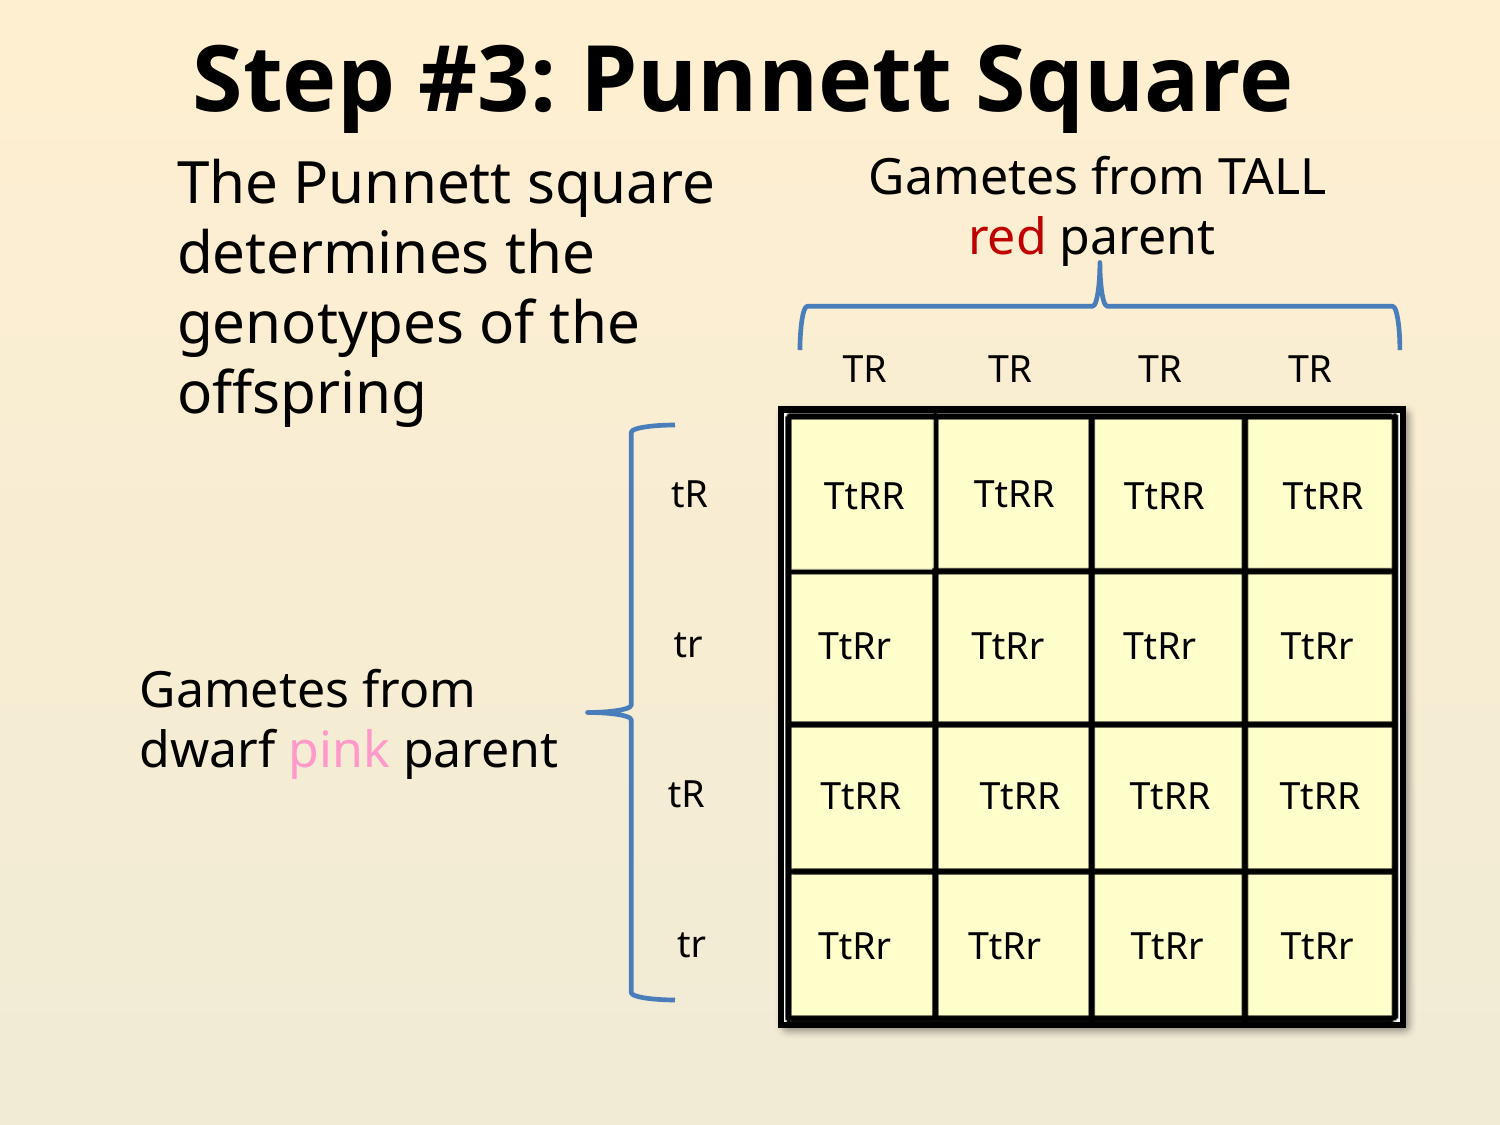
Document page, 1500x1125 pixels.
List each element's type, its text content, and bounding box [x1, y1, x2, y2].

text_box The Punnett square determines the genotypes of the offspring [162, 137, 750, 433]
text_box [799, 261, 1401, 351]
text_box TR [827, 351, 902, 398]
text_box TR [1123, 351, 1197, 398]
text_box TR [973, 351, 1047, 398]
text_box Gametes from TALL red parent [849, 151, 1347, 273]
text_box [588, 433, 676, 1001]
text_box tR [676, 462, 723, 523]
text_box tr [676, 912, 722, 973]
title Step #3: Punnett Square [124, 0, 1363, 151]
text_box tr [676, 612, 718, 673]
text_box Gametes from dwarf pink parent [124, 649, 588, 785]
text_box tR [676, 762, 720, 823]
picture [784, 412, 1401, 1023]
text_box TR [1273, 351, 1347, 398]
